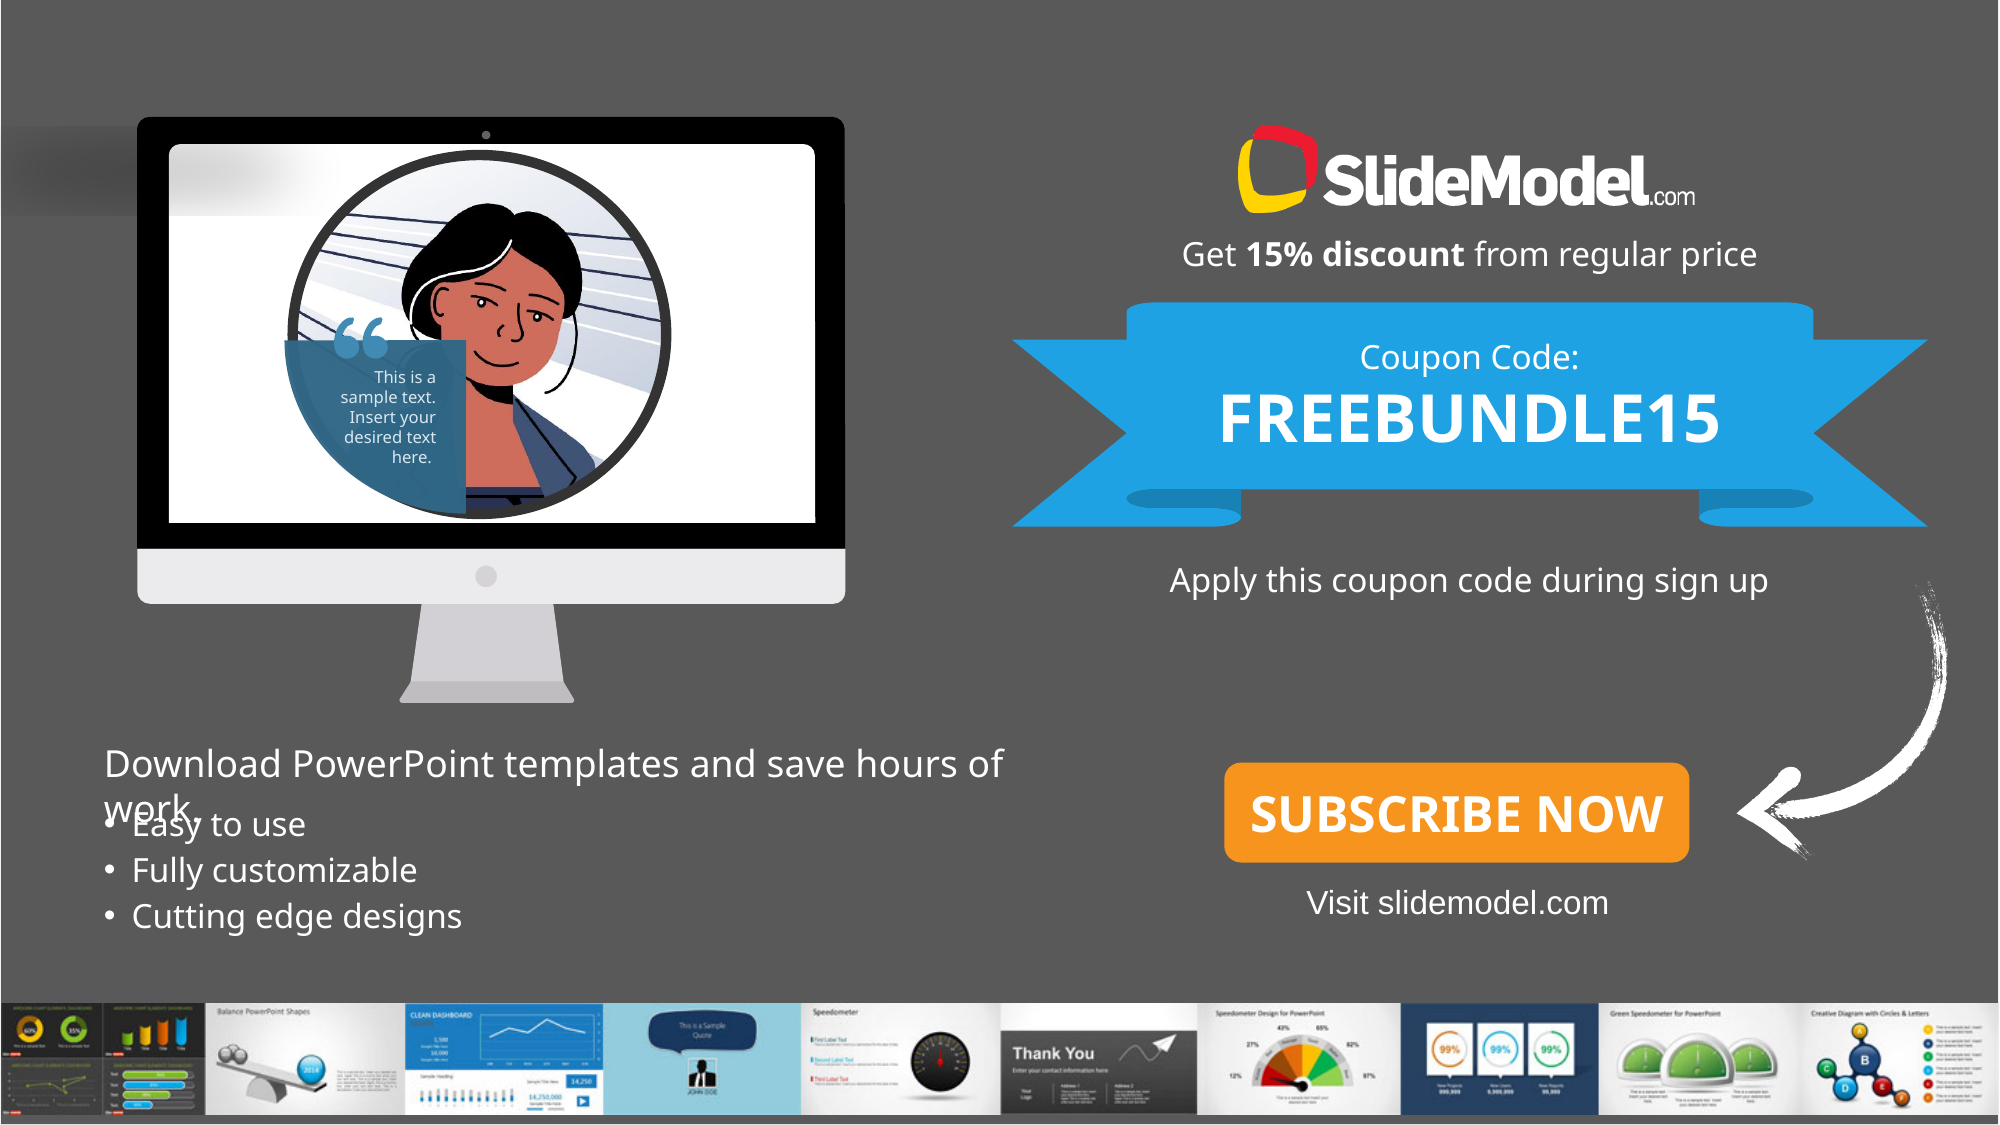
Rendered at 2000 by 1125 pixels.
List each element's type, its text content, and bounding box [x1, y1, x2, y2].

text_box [136, 116, 846, 704]
text_box [1928, 587, 1937, 601]
text_box Get 15% discount from regular price [1058, 225, 1882, 281]
text_box Download PowerPoint templates and save hours of work. [88, 732, 1059, 838]
text_box [1012, 302, 1928, 527]
text_box Easy to use Fully customizable Cutting edge designs [88, 838, 863, 943]
picture [1237, 125, 1695, 213]
text_box SUBSCRIBE NOW [1222, 760, 1692, 865]
text_box [1736, 594, 1948, 861]
picture [0, 1003, 1999, 1115]
text_box Visit slidemodel.com [1247, 874, 1669, 928]
text_box Apply this coupon code during sign up [1129, 551, 1811, 607]
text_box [284, 154, 667, 515]
text_box [0, 0, 2000, 1003]
text_box Coupon Code: FREEBUNDLE15 [1173, 328, 1767, 464]
